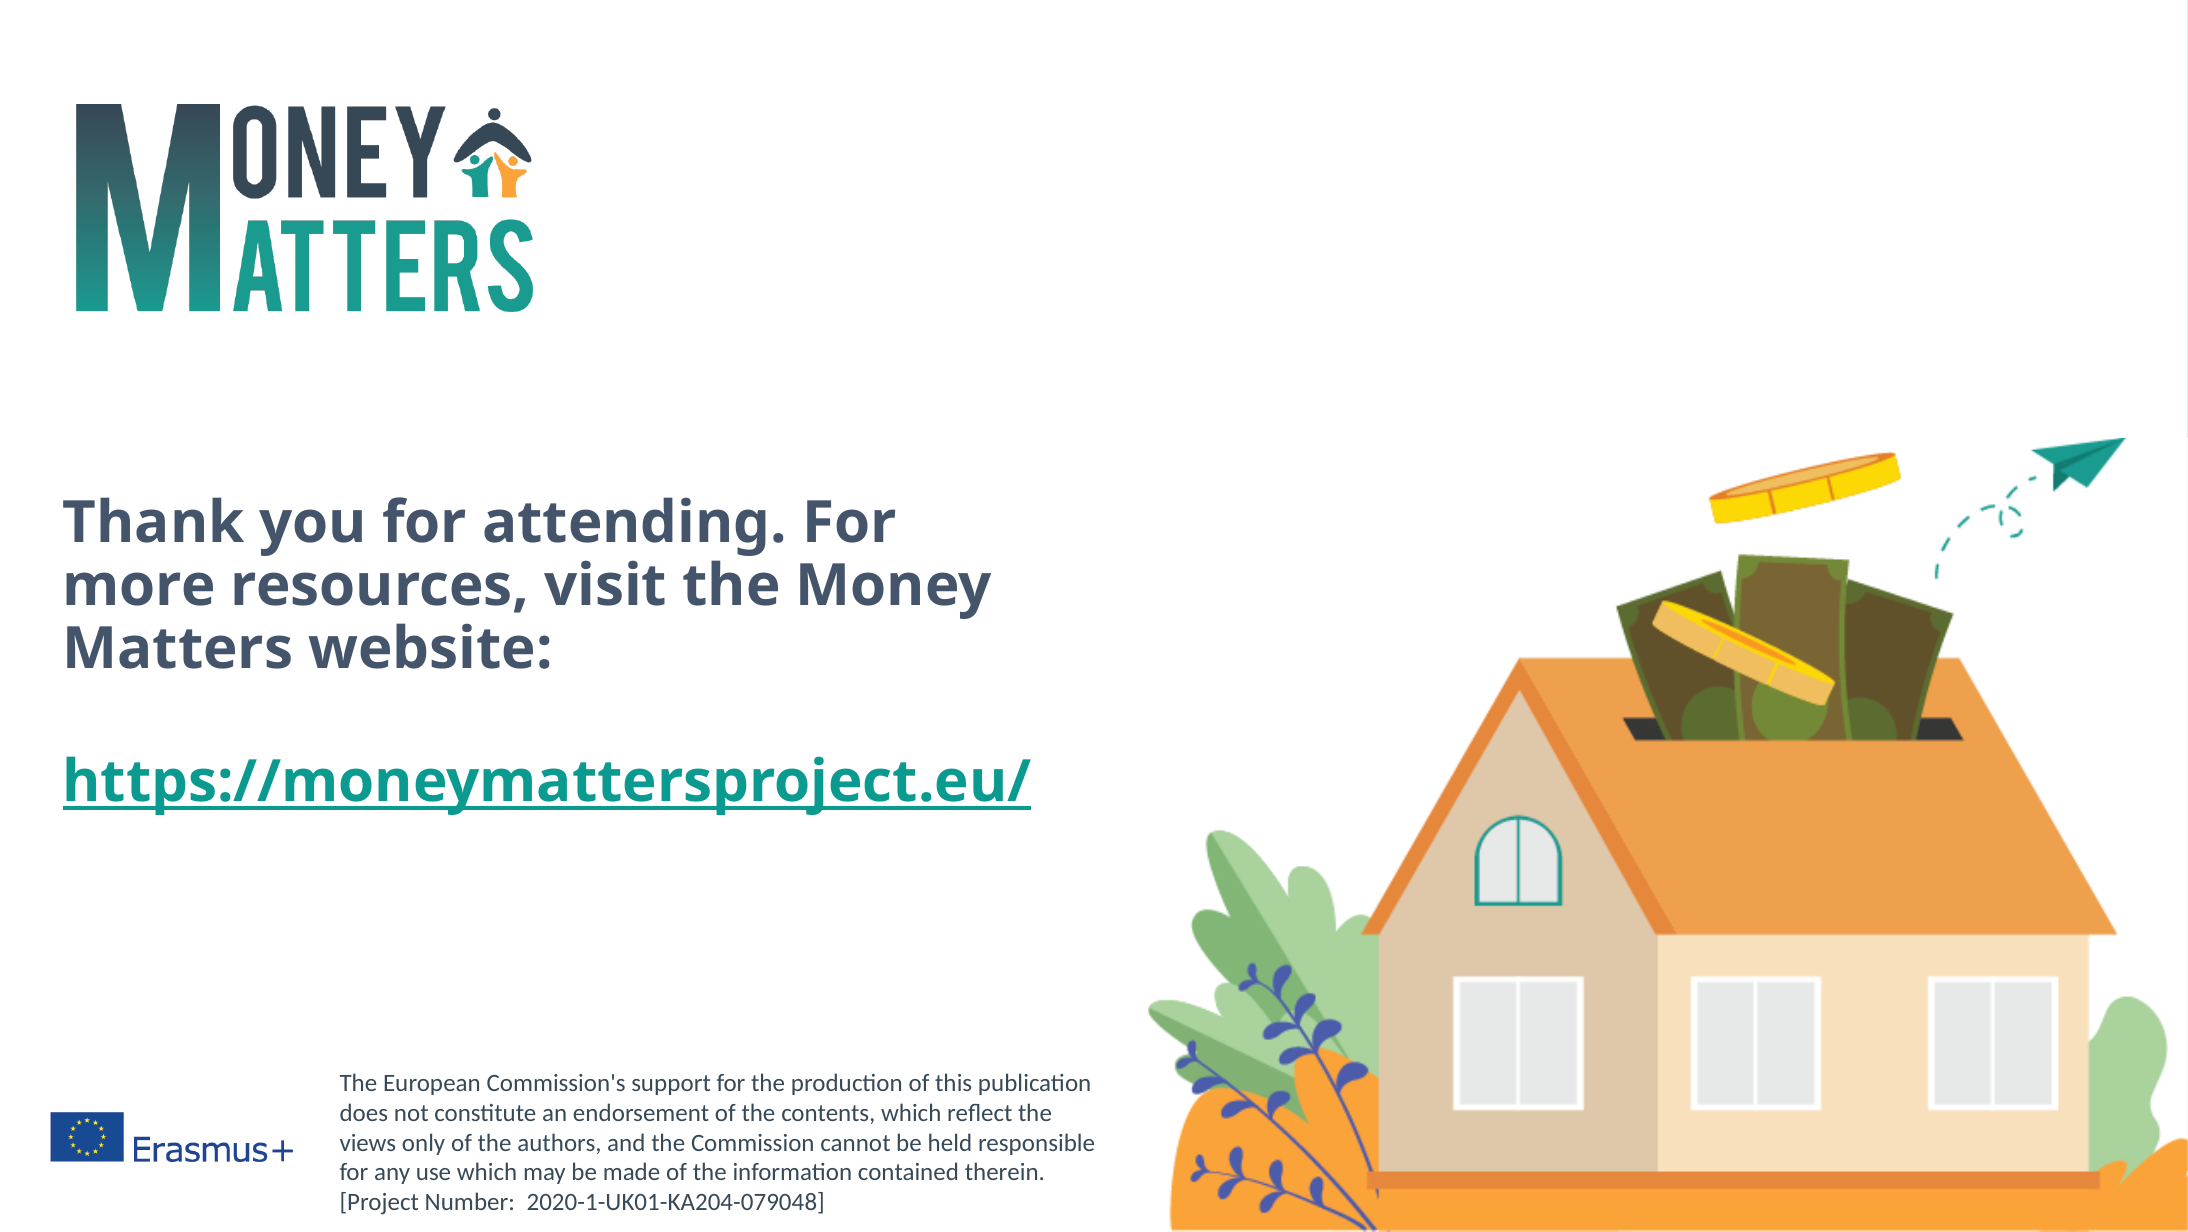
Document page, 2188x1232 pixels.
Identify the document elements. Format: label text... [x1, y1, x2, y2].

picture [1148, 438, 2188, 1232]
picture [50, 1111, 293, 1162]
title Thank you for attending. For more resources, visit the Money Matters website: https://moneymattersproject.eu/ [50, 484, 1053, 853]
picture [76, 104, 533, 312]
